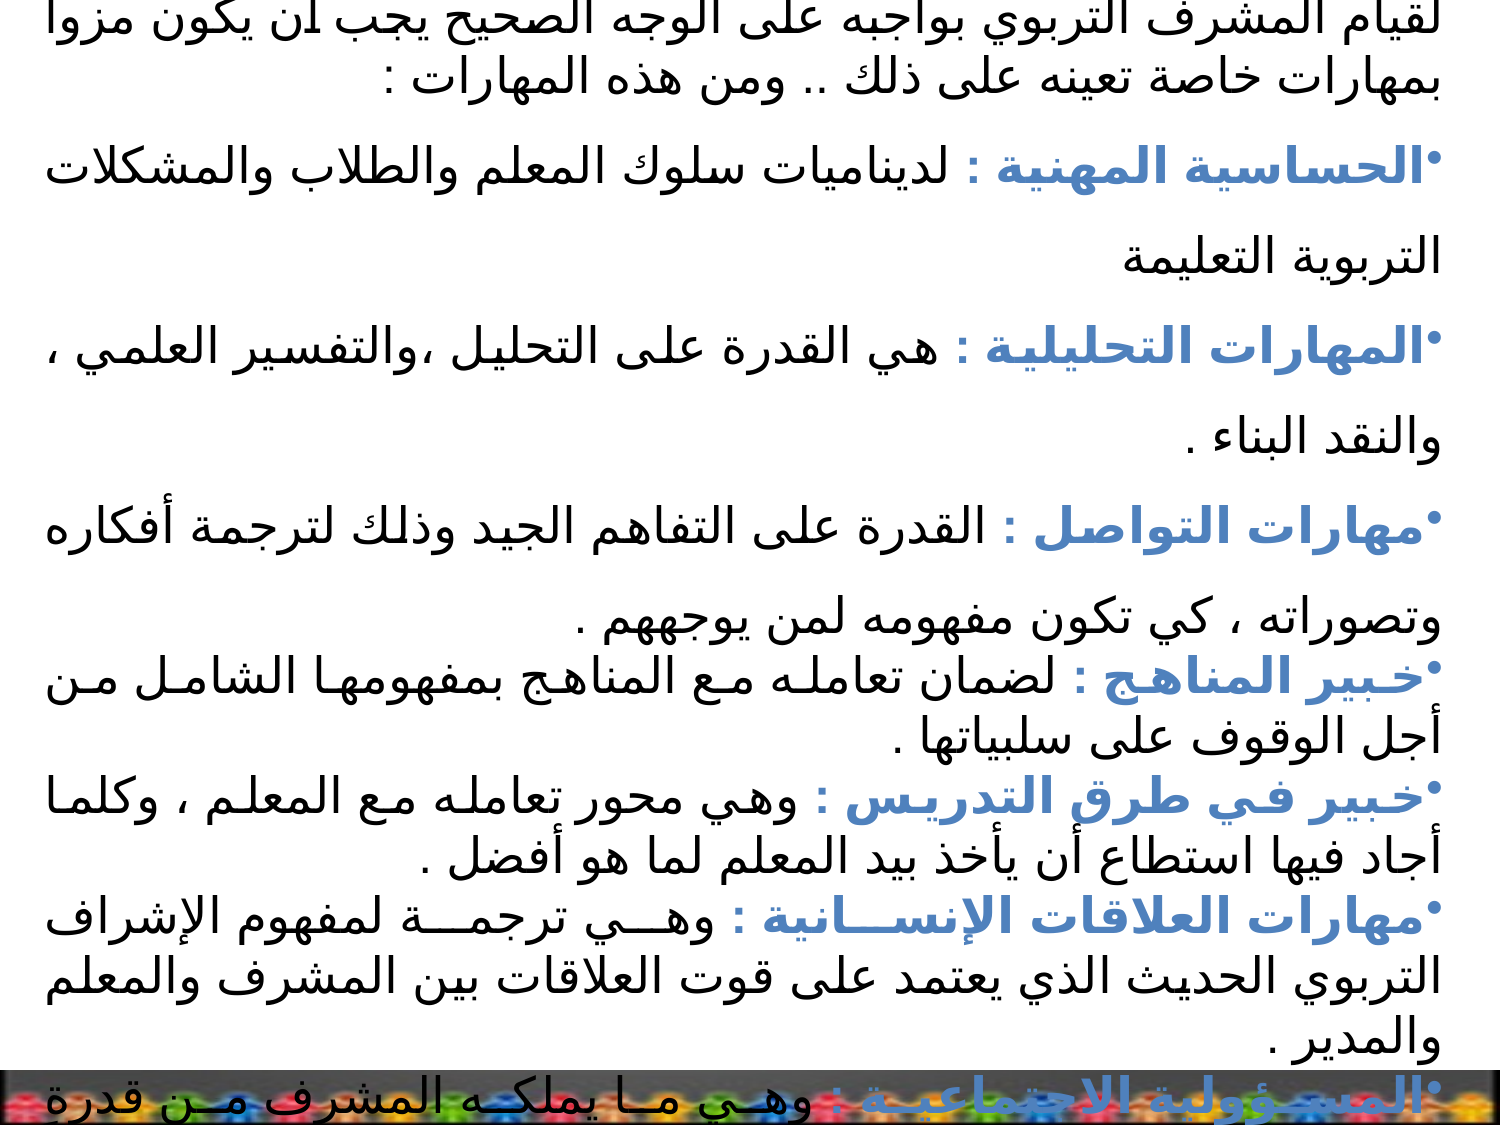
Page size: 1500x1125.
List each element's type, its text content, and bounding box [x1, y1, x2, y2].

picture [0, 1070, 1500, 1125]
text_box سابعاً : مهارات المشرف التربوي في مجال عمله مع الإدارة المدرسية : لقيام المشرف التربوي بواجبه على الوجه الصحيح يجب أن يكون مزواً بمهارات خاصة تعينه على ذلك .. ومن هذه المهارات : الحساسية المهنية : لديناميات سلوك المعلم والطلاب والمشكلات التربوية التعليمة المهارات التحليلية : هي القدرة على التحليل ،والتفسير العلمي ، والنقد البناء . مهارات التواصل : القدرة على التفاهم الجيد وذلك لترجمة أفكاره وتصوراته ، كي تكون مفهومه لمن يوجههم . خبير المناهج : لضمان تعامله مع المناهج بمفهومها الشامل من أجل الوقوف على سلبياتها . خبير في طرق التدريس : وهي محور تعامله مع المعلم ، وكلما أجاد فيها استطاع أن يأخذ بيد المعلم لما هو أفضل . مهارات العلاقات الإنسانية : وهي ترجمة لمفهوم الإشراف التربوي الحديث الذي يعتمد على قوت العلاقات بين المشرف والمعلم والمدير . المسؤولية الاجتماعية : وهي ما يملكه المشرف من قدرة تصورية لما يريده المجتمع من العملية التعليمية ويسعى جاهداً لتحقيقها . [29, 0, 1459, 1068]
